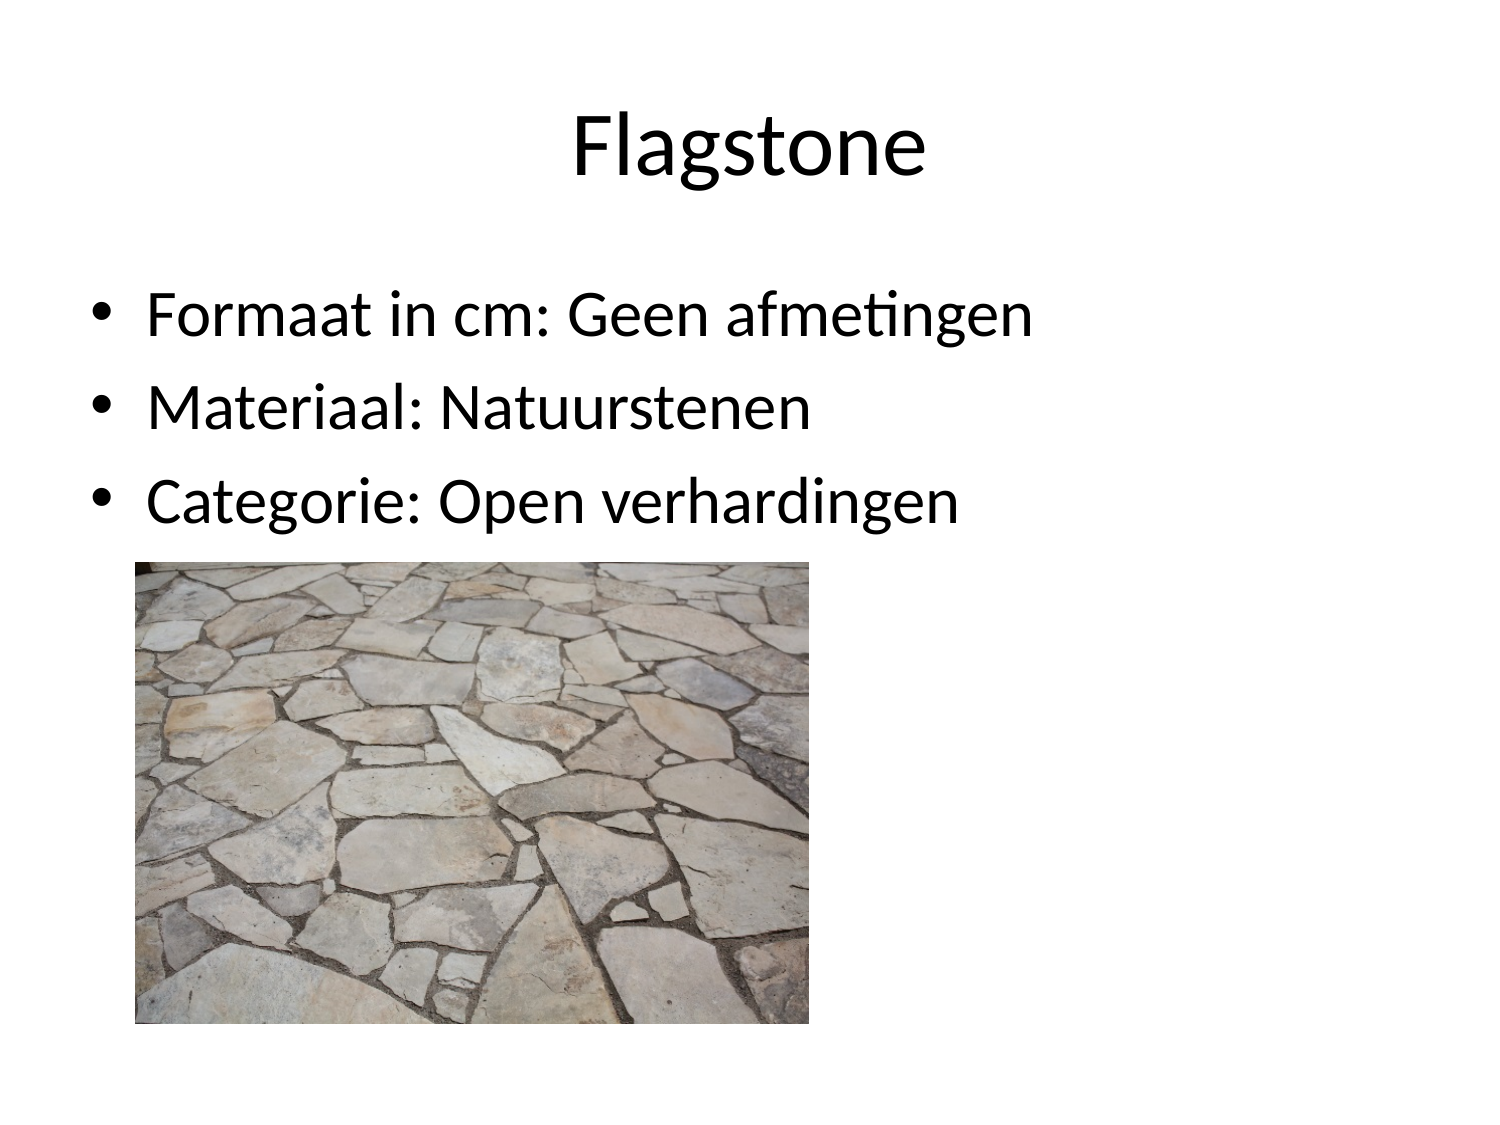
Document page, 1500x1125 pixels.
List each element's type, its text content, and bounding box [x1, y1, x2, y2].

list Formaat in cm: Geen afmetingen Materiaal: Natuurstenen Categorie: Open verhardingen [75, 262, 1425, 1005]
picture [135, 562, 810, 1024]
title Flagstone [75, 45, 1425, 233]
